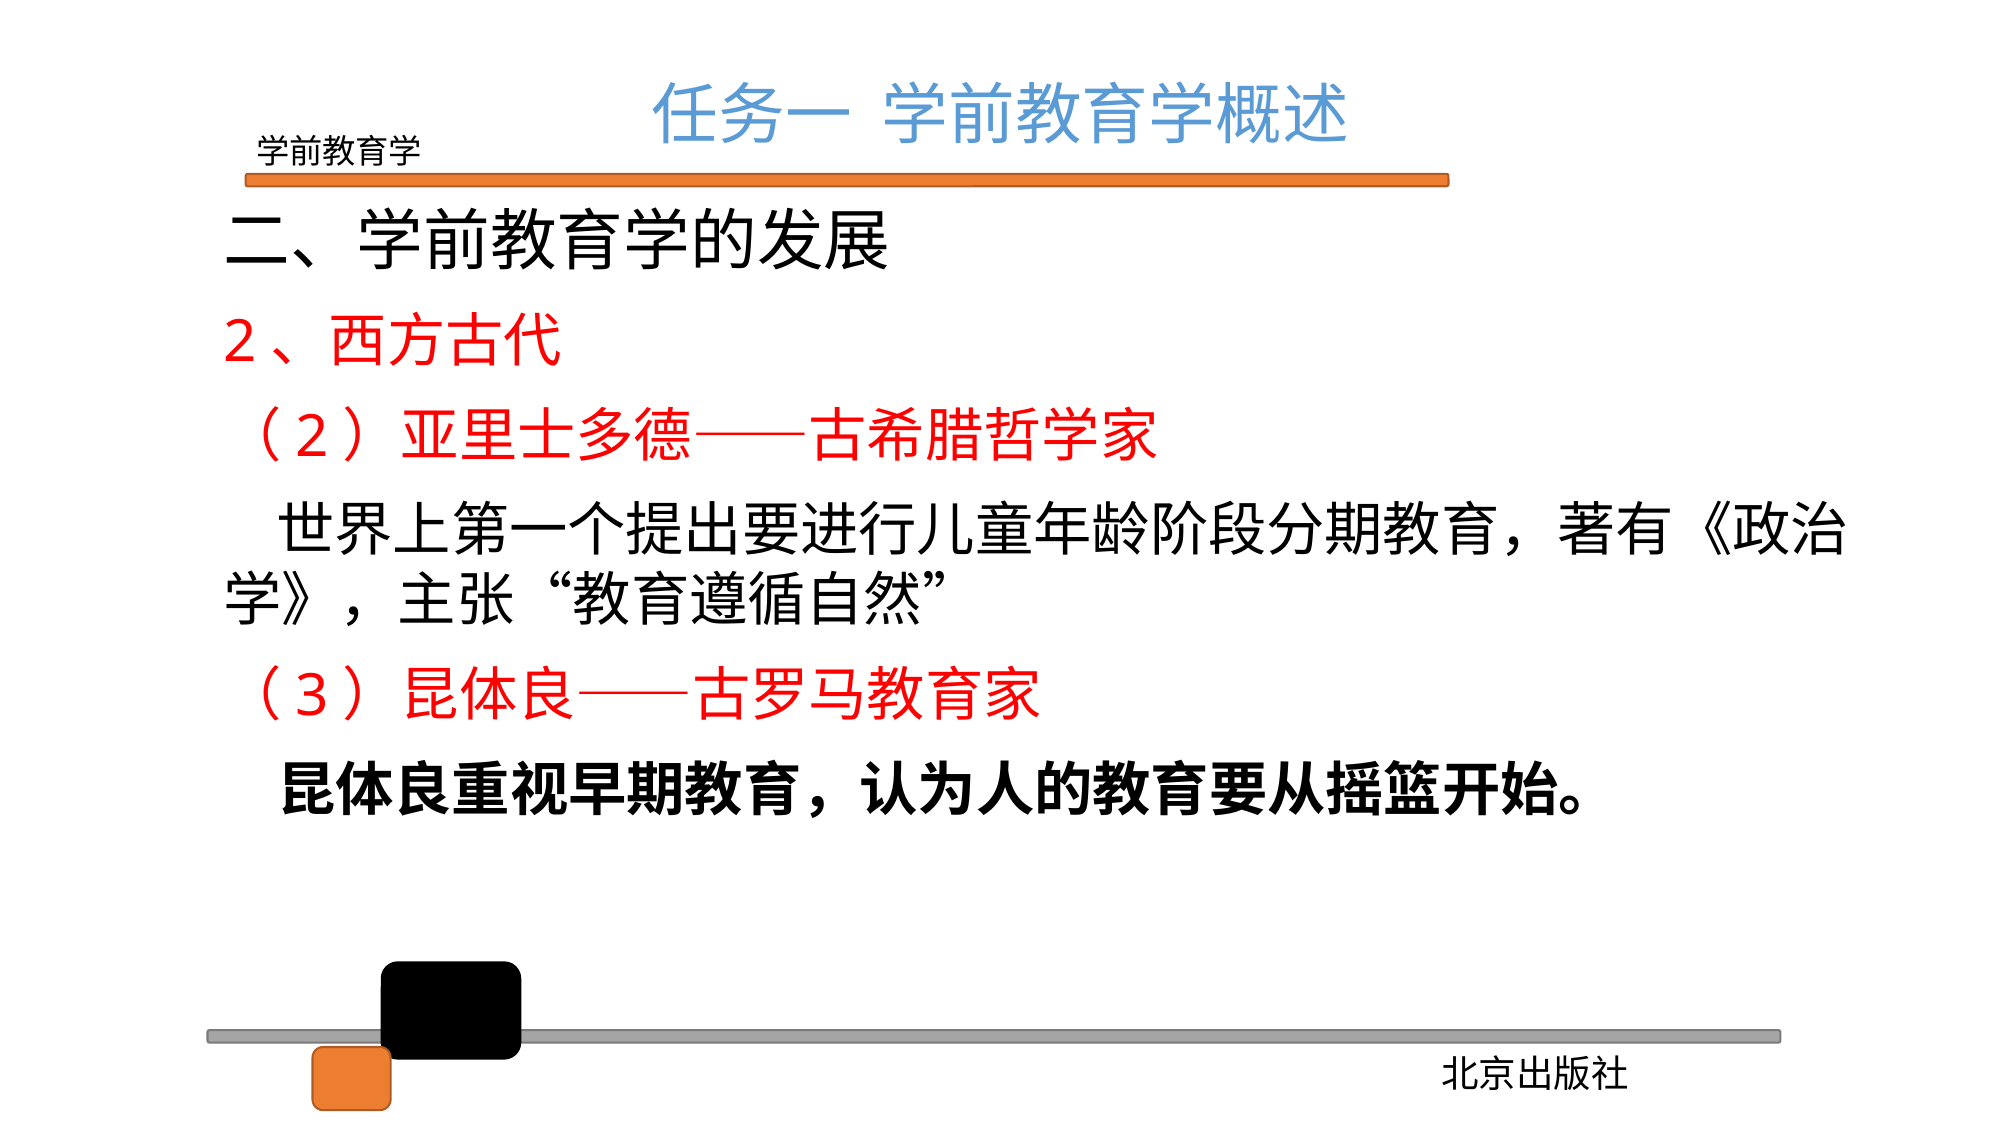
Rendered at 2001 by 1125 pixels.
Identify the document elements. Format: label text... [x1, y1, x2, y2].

text_box 二、学前教育学的发展 2、西方古代 （2）亚里士多德——古希腊哲学家 世界上第一个提出要进行儿童年龄阶段分期教育，著有《政治学》，主张“教育遵循自然” （3）昆体良——古罗马教育家 昆体良重视早期教育，认为人的教育要从摇篮开始。 [208, 190, 1864, 1125]
text_box 任务一 学前教育学概述 [636, 64, 1365, 160]
